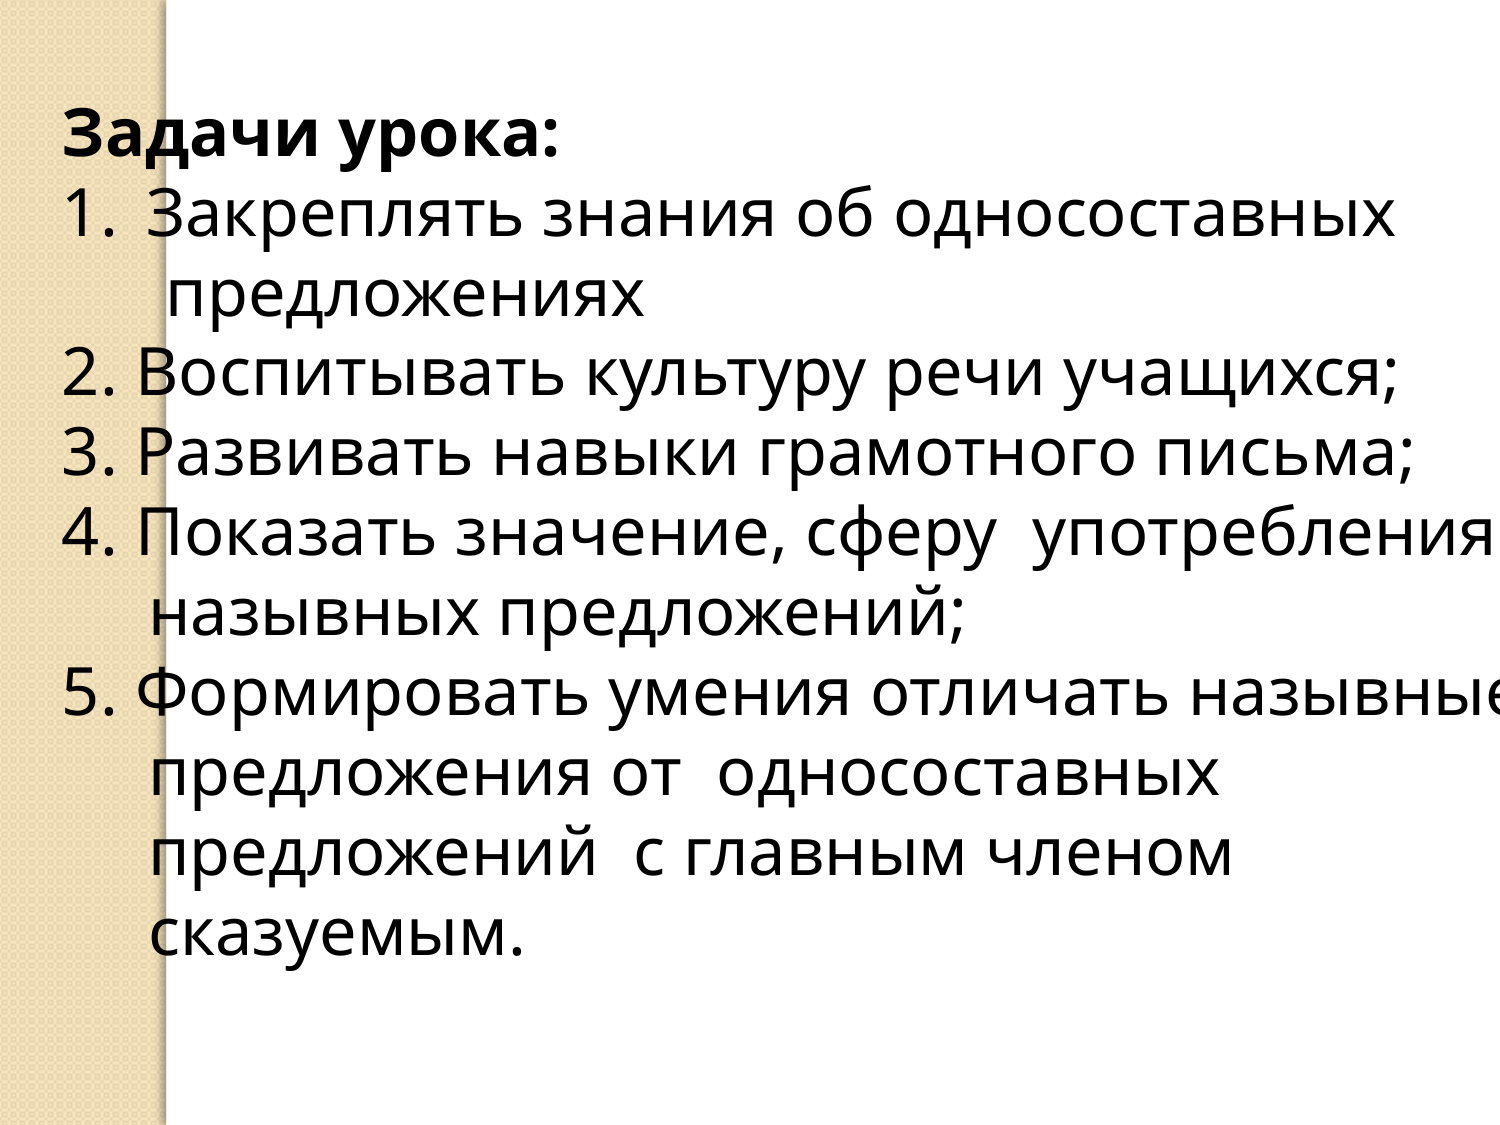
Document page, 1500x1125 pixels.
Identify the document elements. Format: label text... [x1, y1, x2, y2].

text_box Задачи урока: Закреплять знания об односоставных предложениях 2. Воспитывать культуру речи учащихся; 3. Развивать навыки грамотного письма; 4. Показать значение, сферу употребления назывных предложений; 5. Формировать умения отличать назывные предложения от односоставных предложений с главным членом сказуемым. [47, 81, 1500, 1022]
